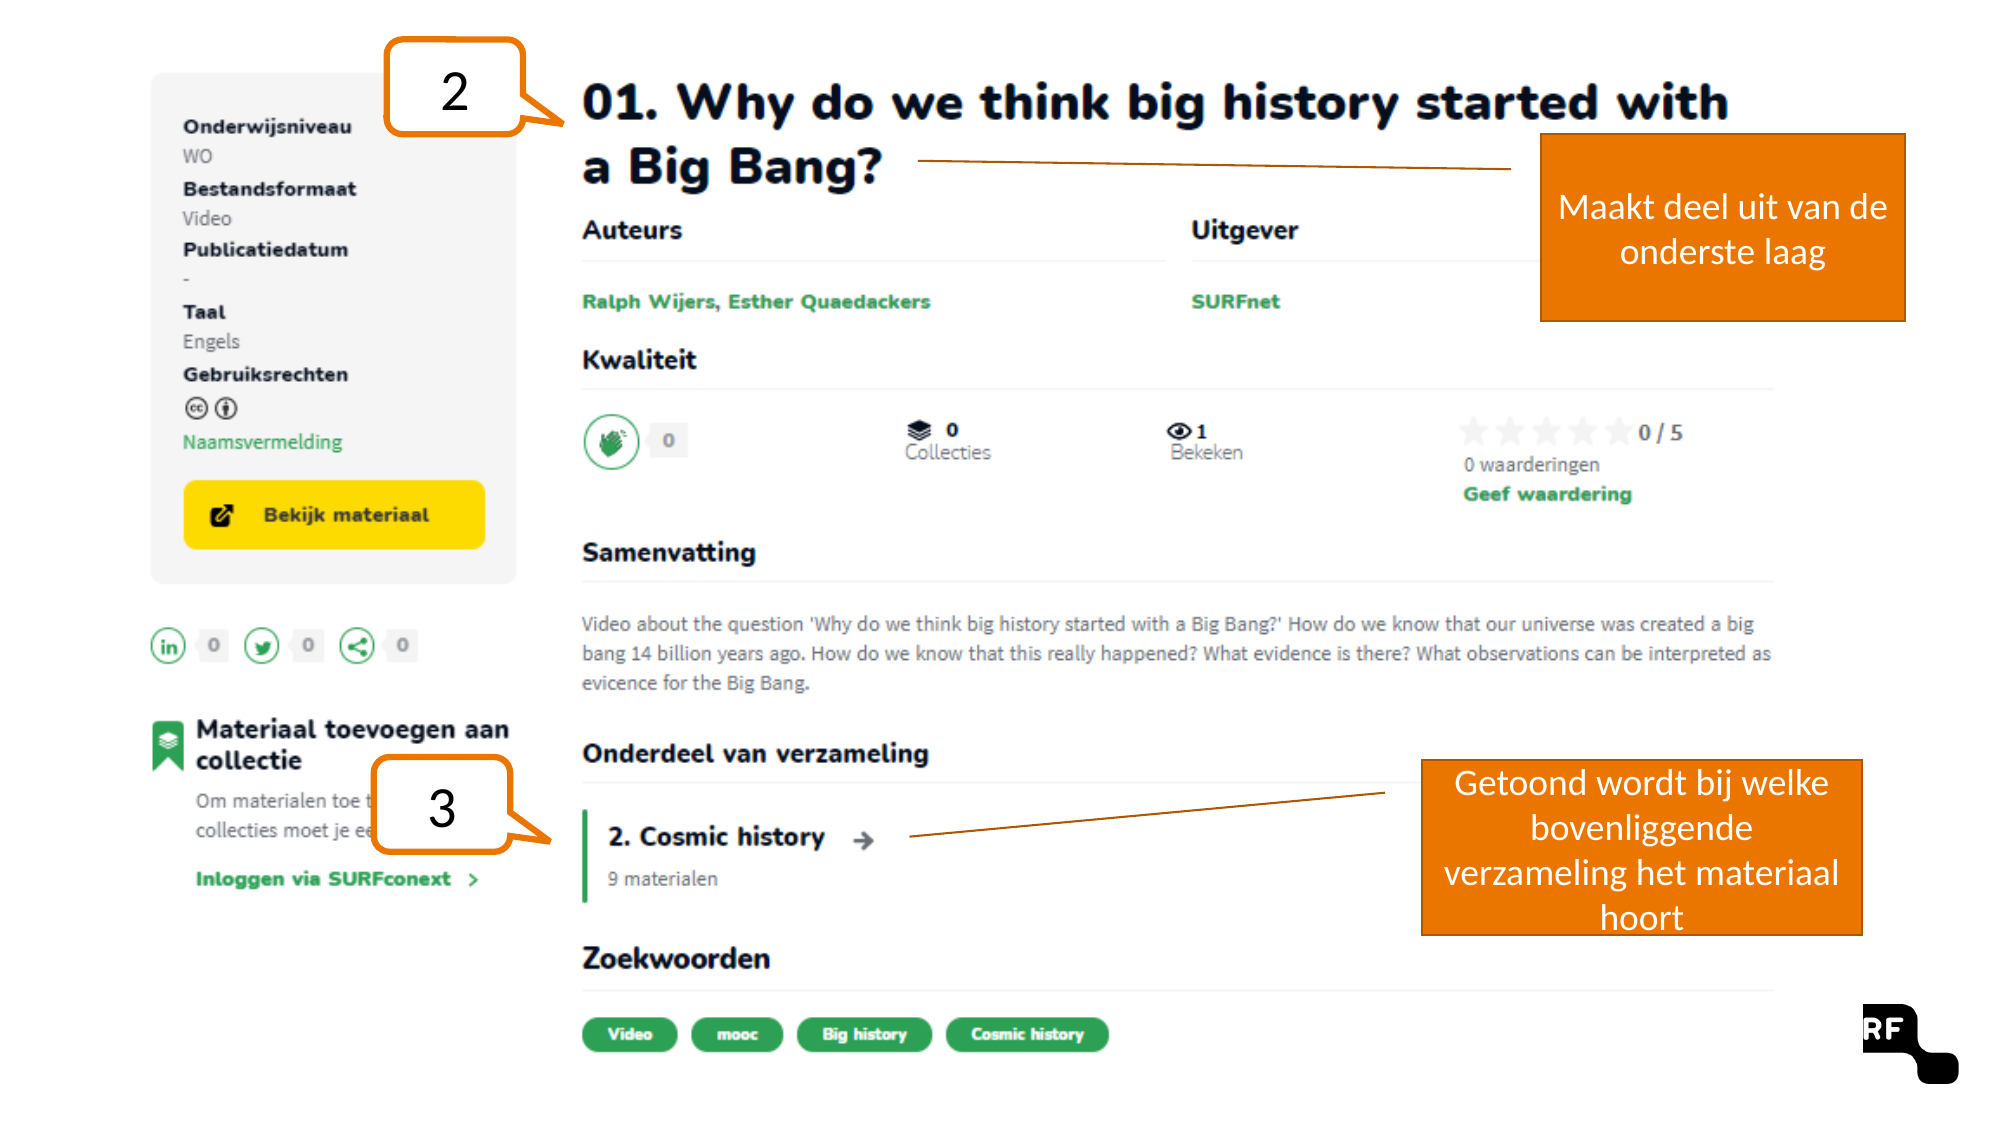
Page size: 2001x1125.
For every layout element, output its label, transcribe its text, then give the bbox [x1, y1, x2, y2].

text_box Maakt deel uit van de onderste laag [1863, 133, 1906, 322]
picture [120, 16, 1959, 1120]
